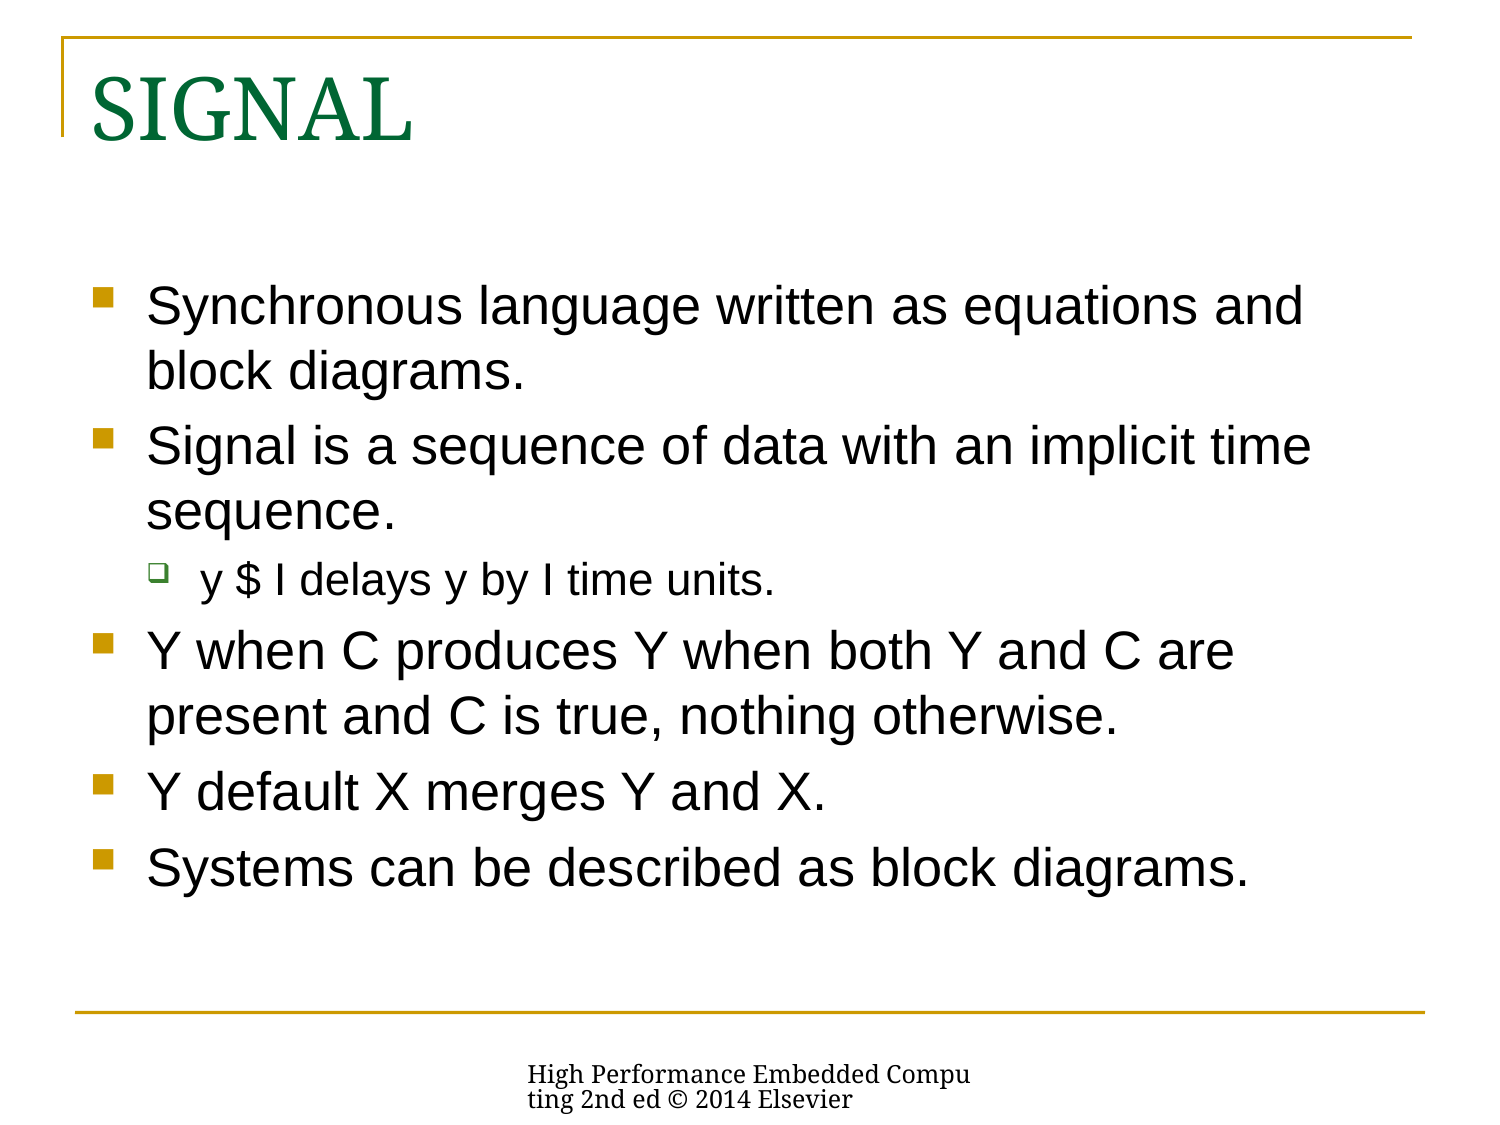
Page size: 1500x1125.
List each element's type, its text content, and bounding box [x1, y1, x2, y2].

title SIGNAL [75, 45, 1425, 233]
footer High Performance Embedded Computing 2nd ed © 2014 Elsevier [512, 1025, 988, 1100]
list Synchronous language written as equations and block diagrams. Signal is a sequence of data with an implicit time sequence. y $ I delays y by I time units. Y when C produces Y when both Y and C are present and C is true, nothing otherwise. Y default X merges Y and X. Systems can be described as block diagrams. [75, 262, 1425, 1006]
